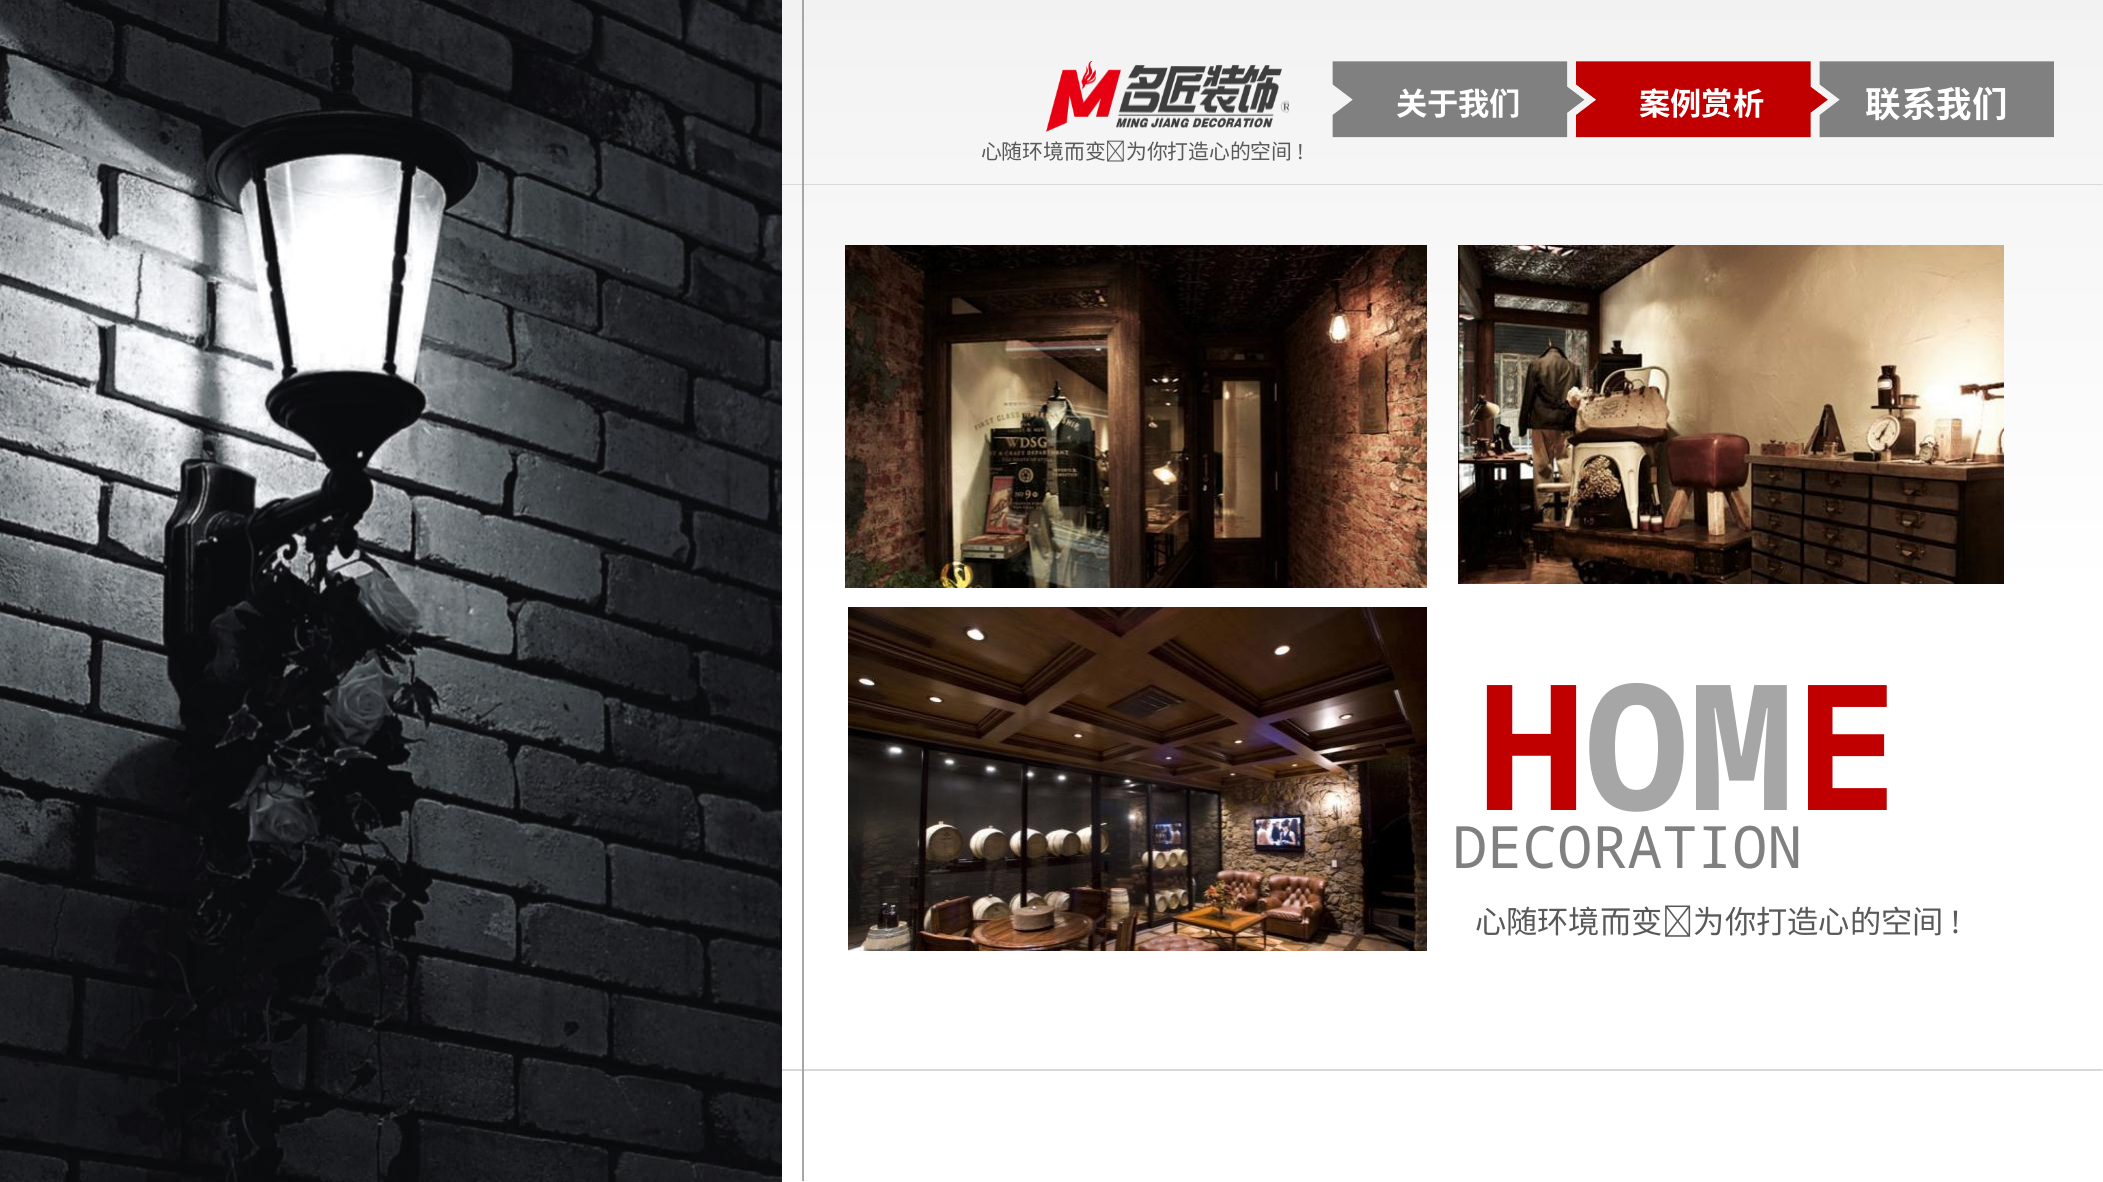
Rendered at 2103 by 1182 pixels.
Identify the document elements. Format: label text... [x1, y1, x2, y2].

picture [845, 244, 1427, 588]
picture [848, 606, 1427, 951]
picture [1458, 244, 2004, 584]
text_box 关于我们 [1330, 59, 1587, 140]
text_box 联系我们 [1817, 59, 2057, 140]
text_box HOME [1458, 625, 2103, 857]
text_box 案例赏析 [1573, 59, 1830, 140]
picture [0, 0, 782, 1182]
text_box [968, 61, 1316, 172]
text_box DECORATION [1431, 799, 1824, 891]
text_box 心随环境而变为你打造心的空间! [1454, 891, 1981, 950]
